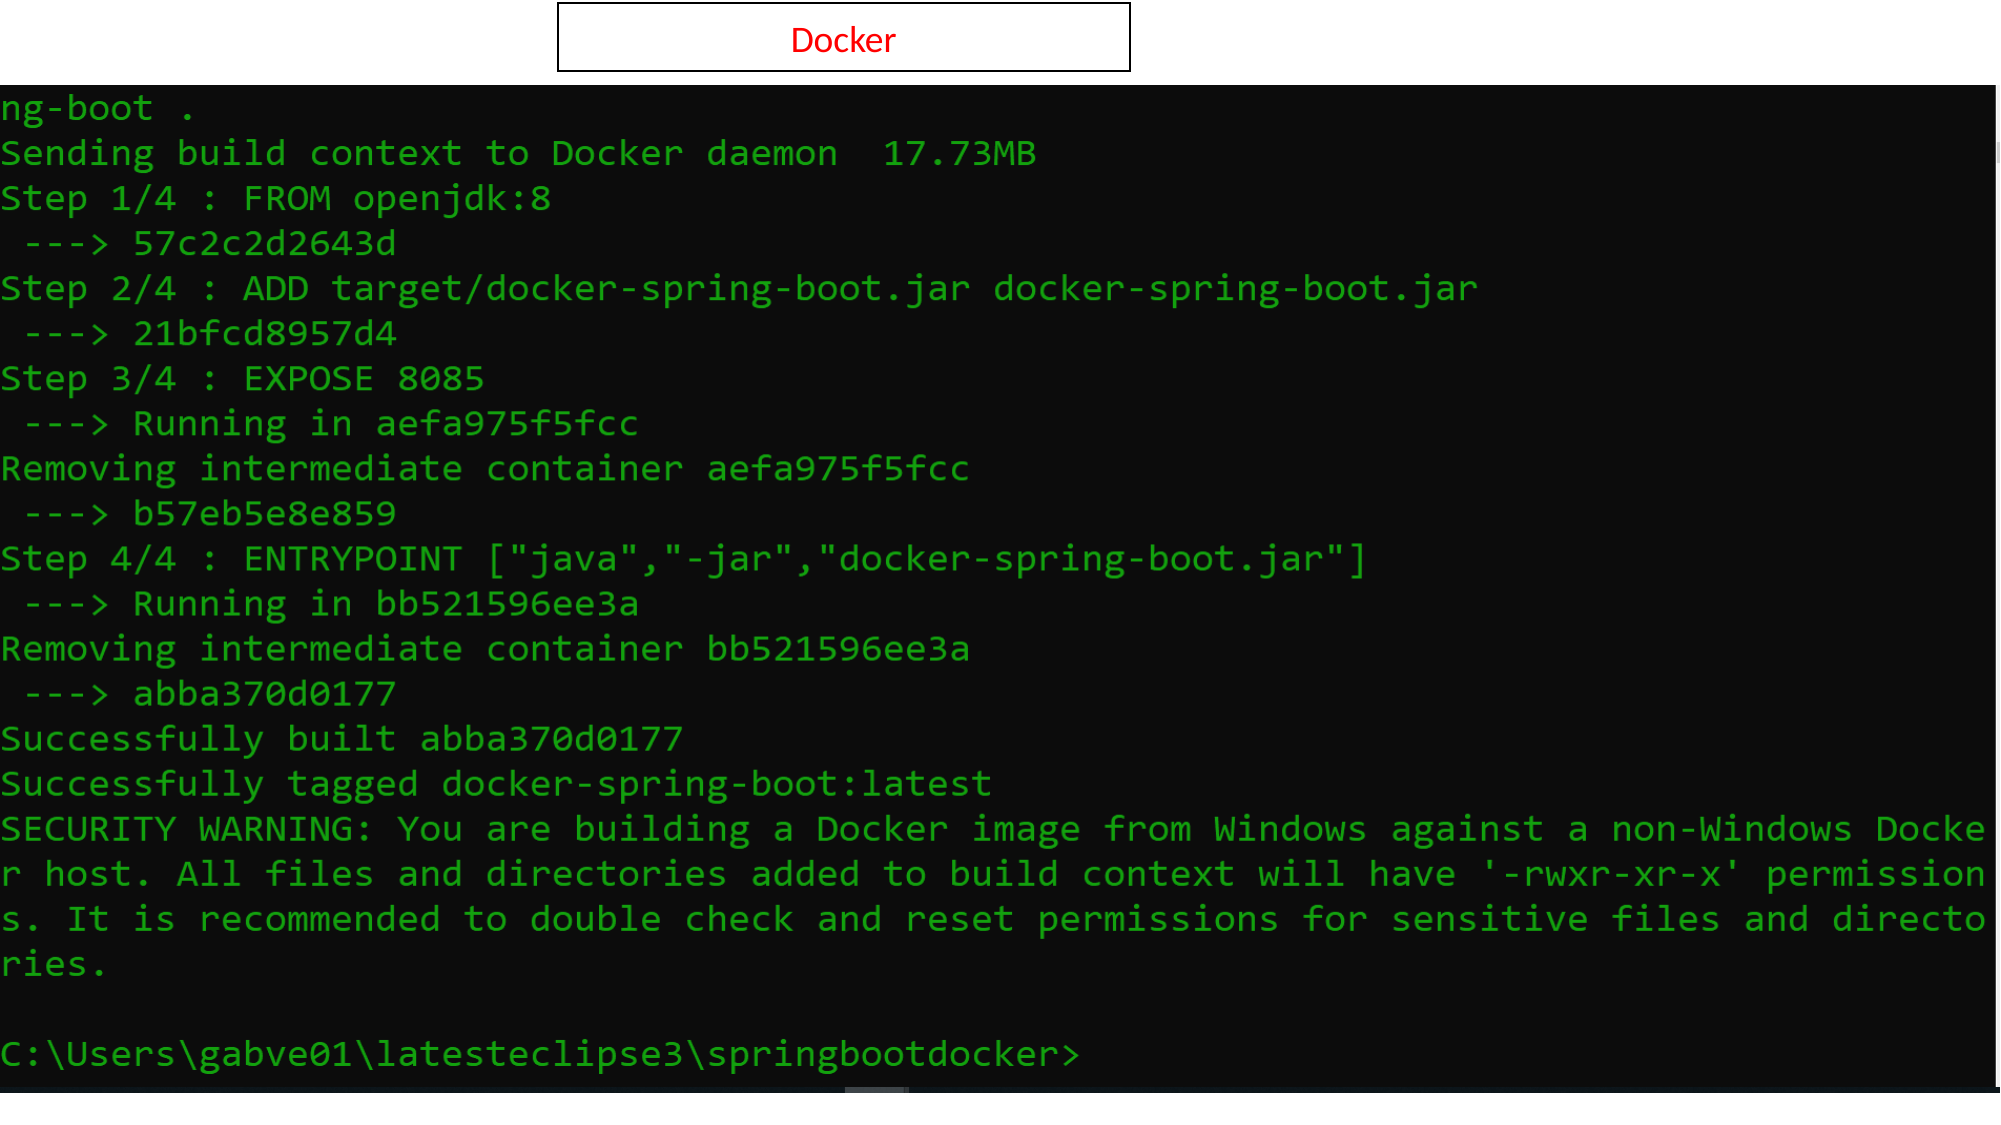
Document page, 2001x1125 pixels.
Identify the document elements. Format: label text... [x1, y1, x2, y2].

picture [0, 84, 2000, 1093]
text_box Docker [557, 2, 1131, 72]
